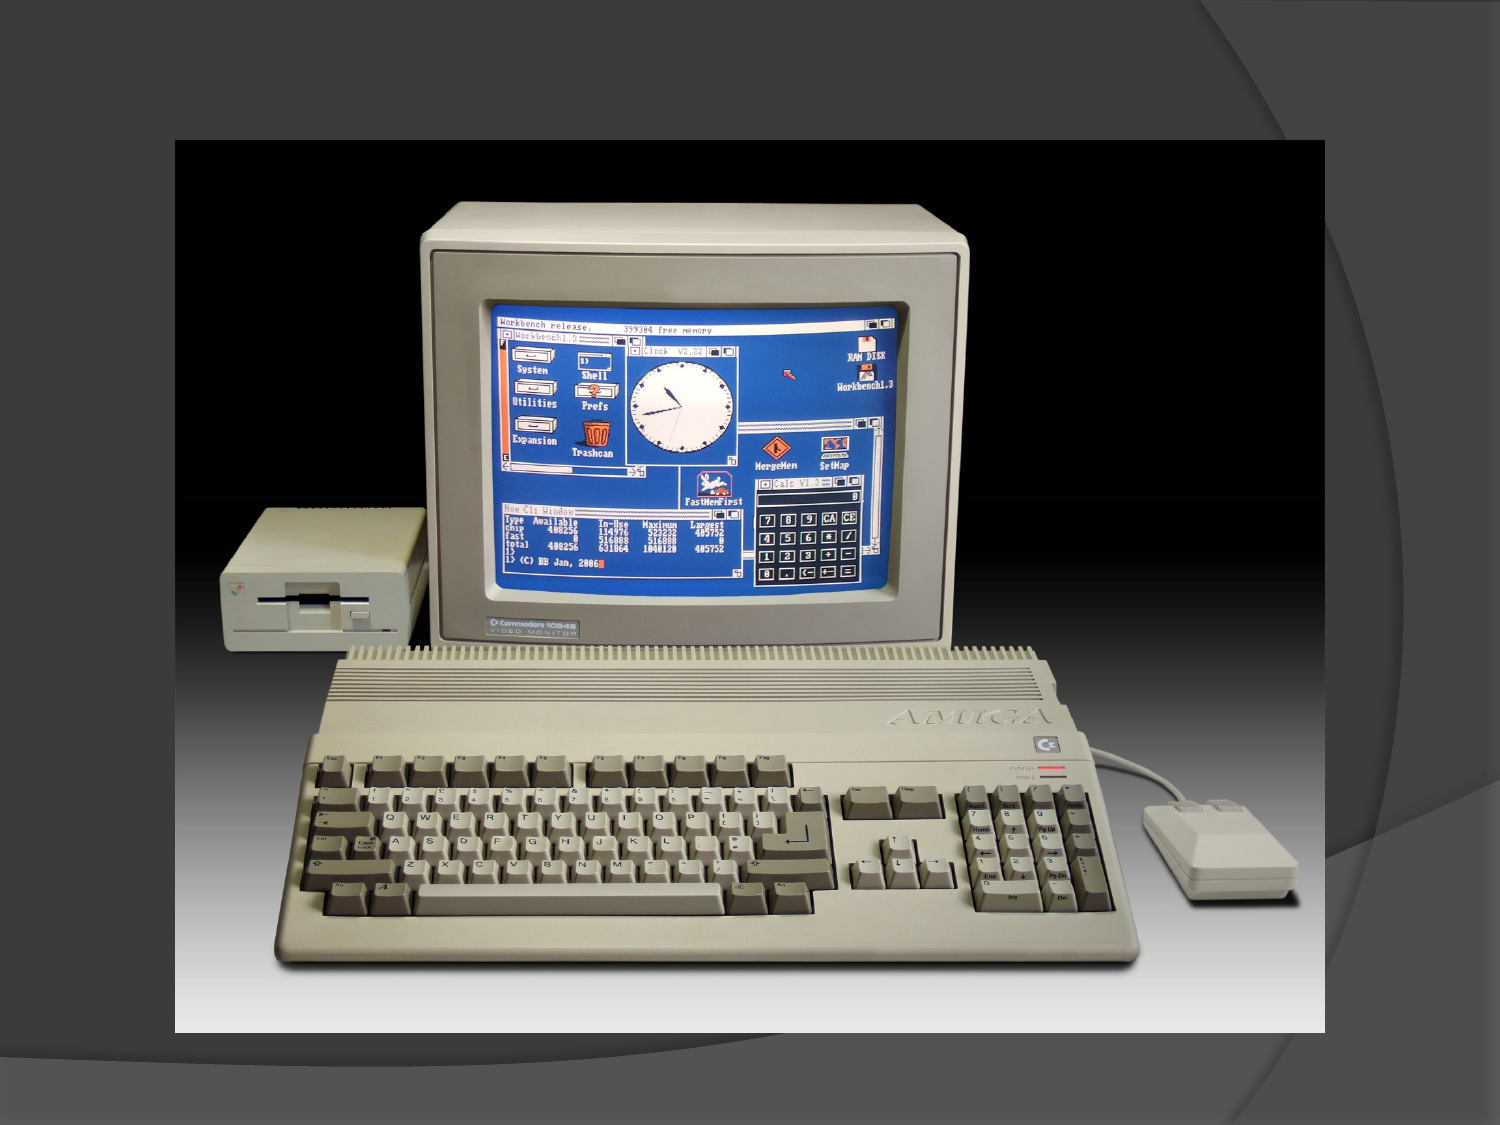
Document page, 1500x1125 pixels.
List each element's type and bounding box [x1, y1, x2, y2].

picture [175, 140, 1325, 1033]
